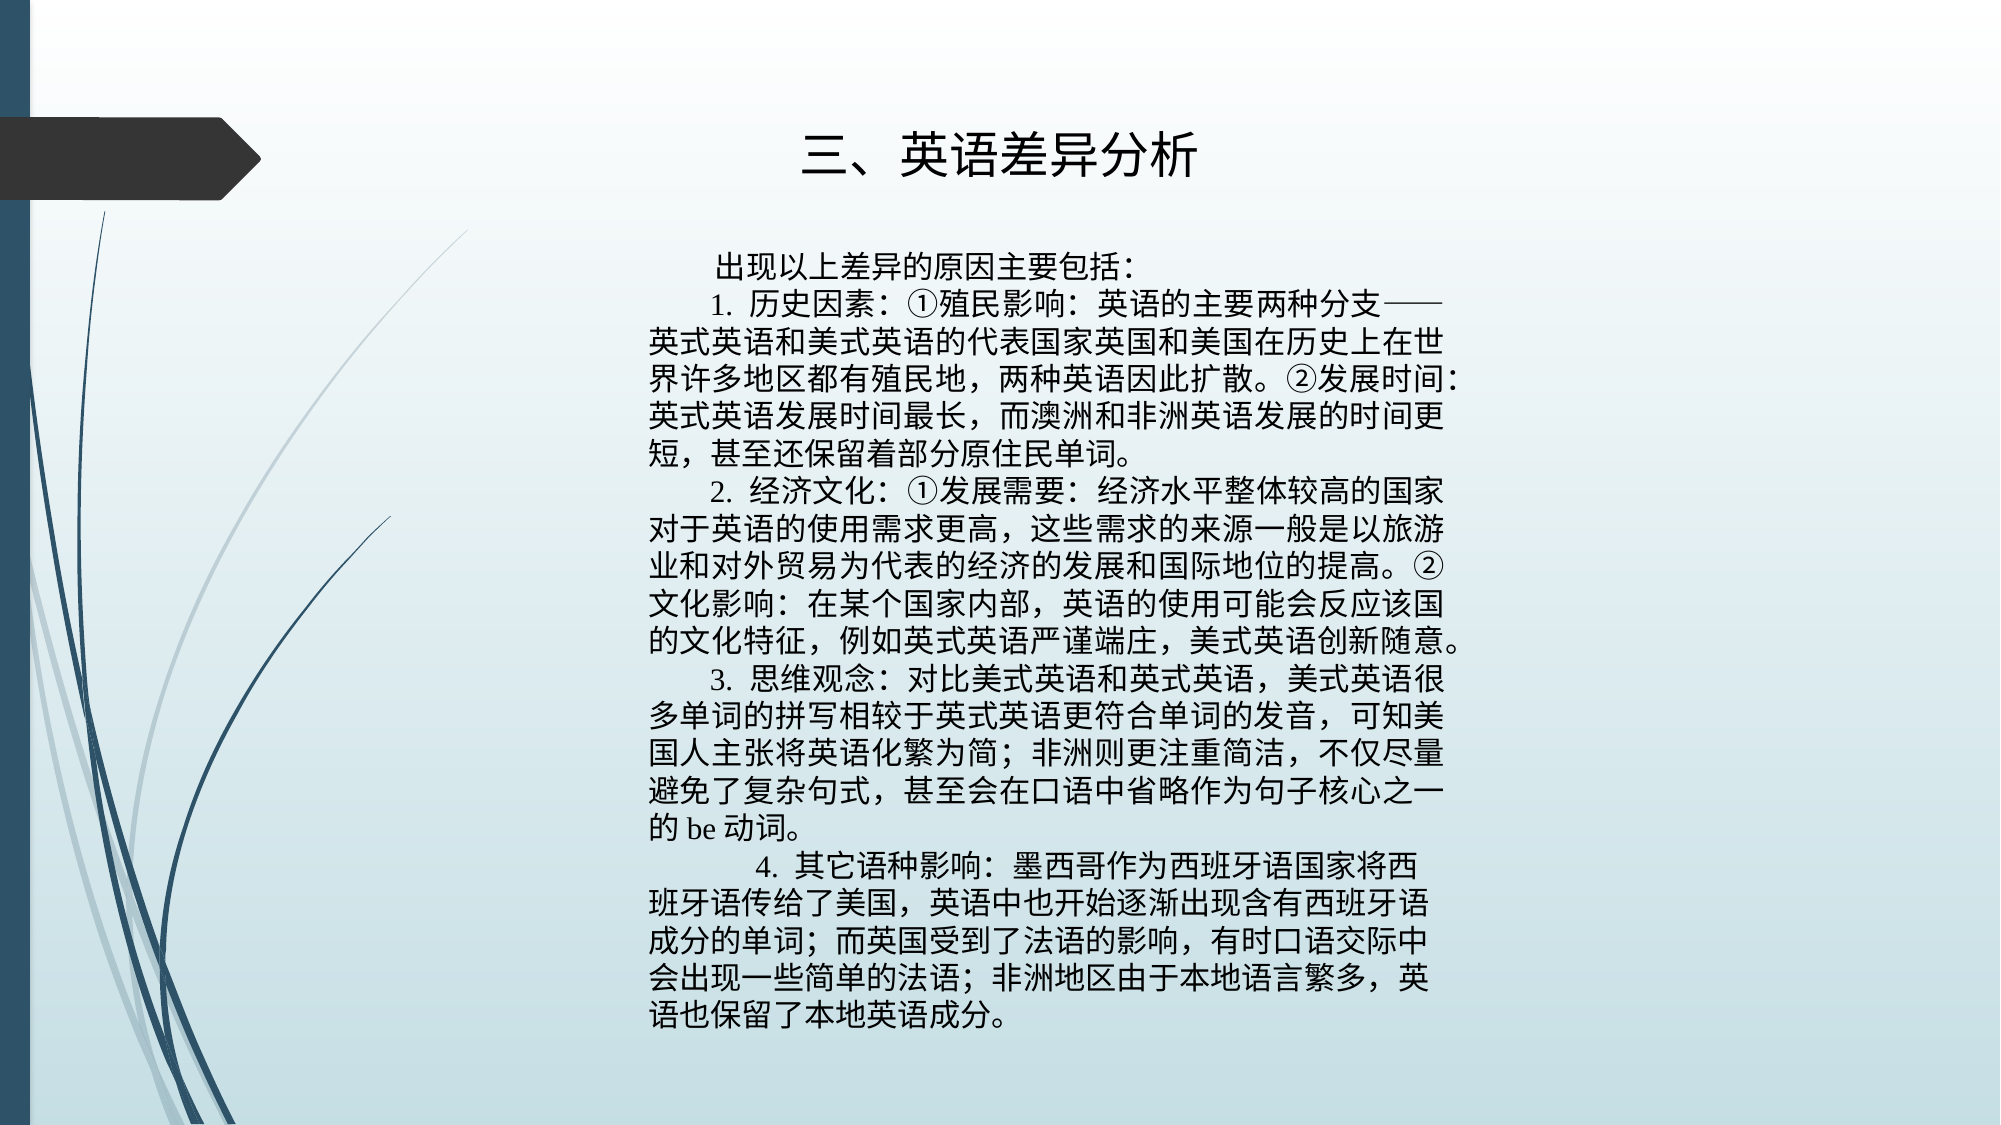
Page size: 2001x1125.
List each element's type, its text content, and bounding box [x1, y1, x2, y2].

text_box 出现以上差异的原因主要包括： 1. 历史因素：①殖民影响：英语的主要两种分支——英式英语和美式英语的代表国家英国和美国在历史上在世界许多地区都有殖民地，两种英语因此扩散。②发展时间：英式英语发展时间最长，而澳洲和非洲英语发展的时间更短，甚至还保留着部分原住民单词。 2. 经济文化：①发展需要：经济水平整体较高的国家对于英语的使用需求更高，这些需求的来源一般是以旅游业和对外贸易为代表的经济的发展和国际地位的提高。②文化影响：在某个国家内部，英语的使用可能会反应该国的文化特征，例如英式英语严谨端庄，美式英语创新随意。 3. 思维观念：对比美式英语和英式英语，美式英语很多单词的拼写相较于英式英语更符合单词的发音，可知美国人主张将英语化繁为简；非洲则更注重简洁，不仅尽量避免了复杂句式，甚至会在口语中省略作为句子核心之一的be动词。 4. 其它语种影响：墨西哥作为西班牙语国家将西班牙语传给了美国，英语中也开始逐渐出现含有西班牙语成分的单词；而英国受到了法语的影响，有时口语交际中会出现一些简单的法语；非洲地区由于本地语言繁多，英语也保留了本地英语成分。 [633, 239, 1460, 1041]
text_box 三、英语差异分析 [785, 115, 1494, 191]
